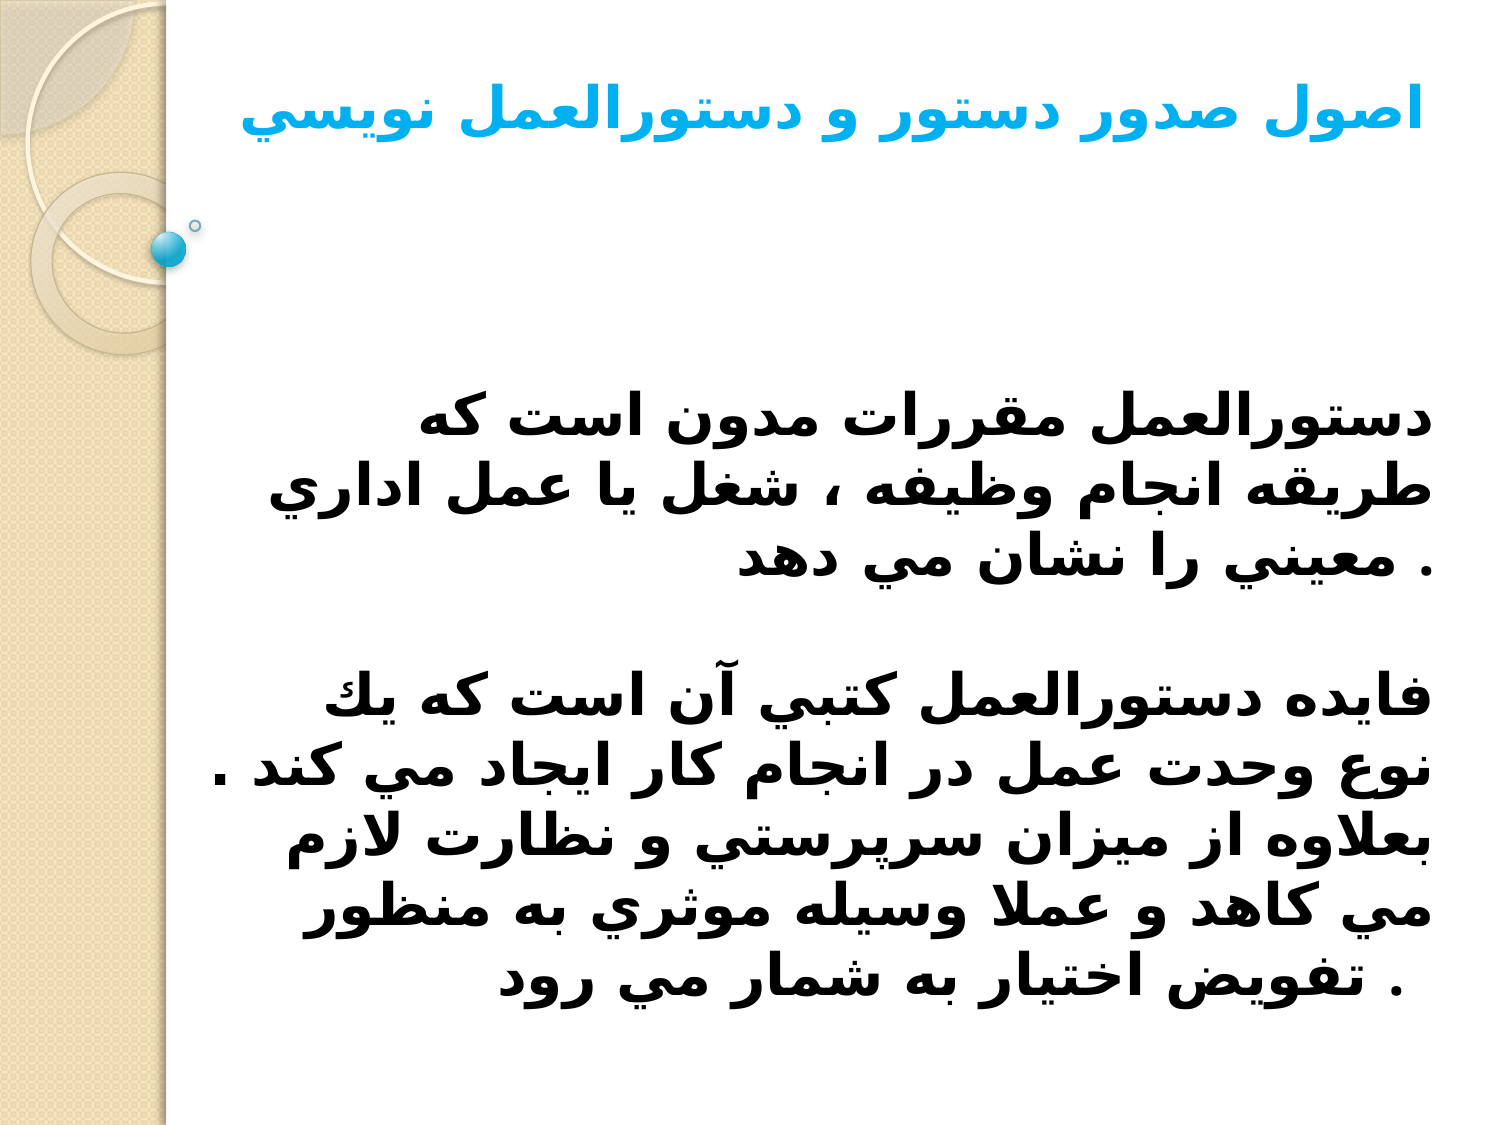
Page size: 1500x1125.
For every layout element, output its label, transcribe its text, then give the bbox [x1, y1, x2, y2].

text_box اصول صدور دستور و دستورالعمل نويسي [204, 62, 1441, 148]
text_box دستورالعمل مقررات مدون است كه طريقه انجام وظيفه ، شغل يا عمل اداري معيني را نشان مي دهد . فايده دستورالعمل كتبي آن است كه يك نوع وحدت عمل در انجام كار ايجاد مي كند . بعلاوه از ميزان سرپرستي و نظارت لازم مي كاهد و عملا وسيله موثري به منظور تفويض اختيار به شمار مي رود . [174, 299, 1450, 1015]
